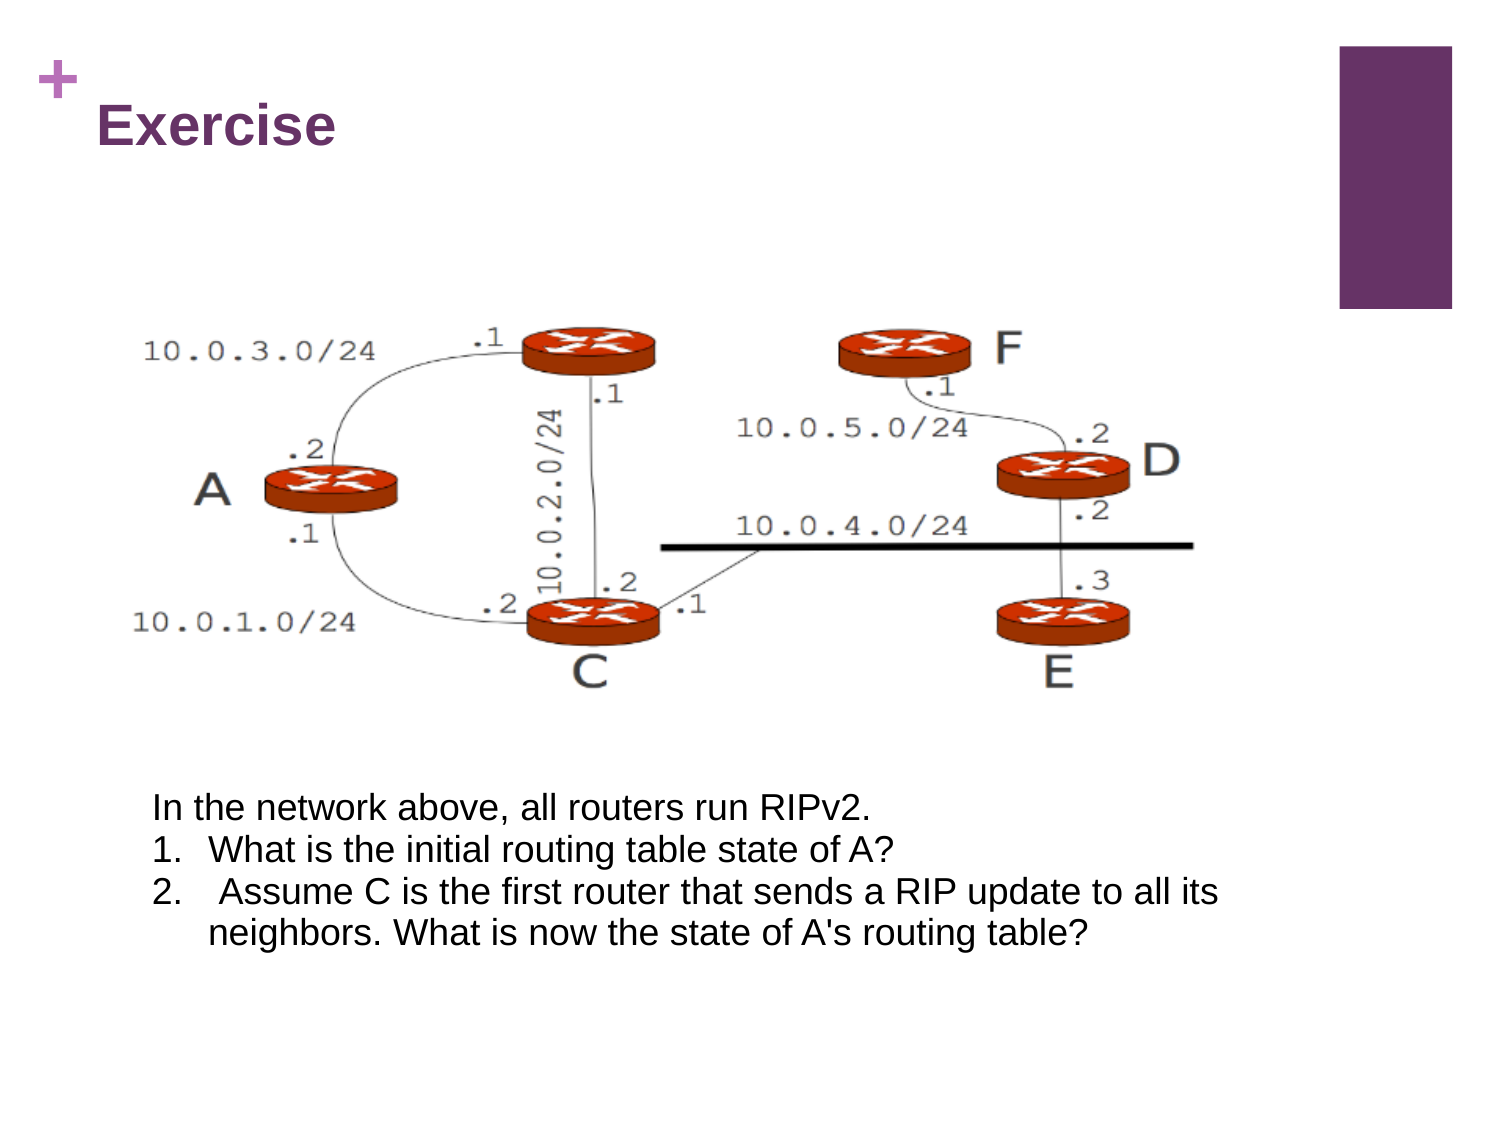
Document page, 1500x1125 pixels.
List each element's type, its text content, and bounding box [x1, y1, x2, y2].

picture [72, 278, 1271, 722]
text_box In the network above, all routers run RIPv2. What is the initial routing table state of A? Assume C is the first router that sends a RIP update to all its neighbors. What is now the state of A's routing table? [137, 779, 1317, 1004]
title Exercise [81, 79, 1322, 263]
